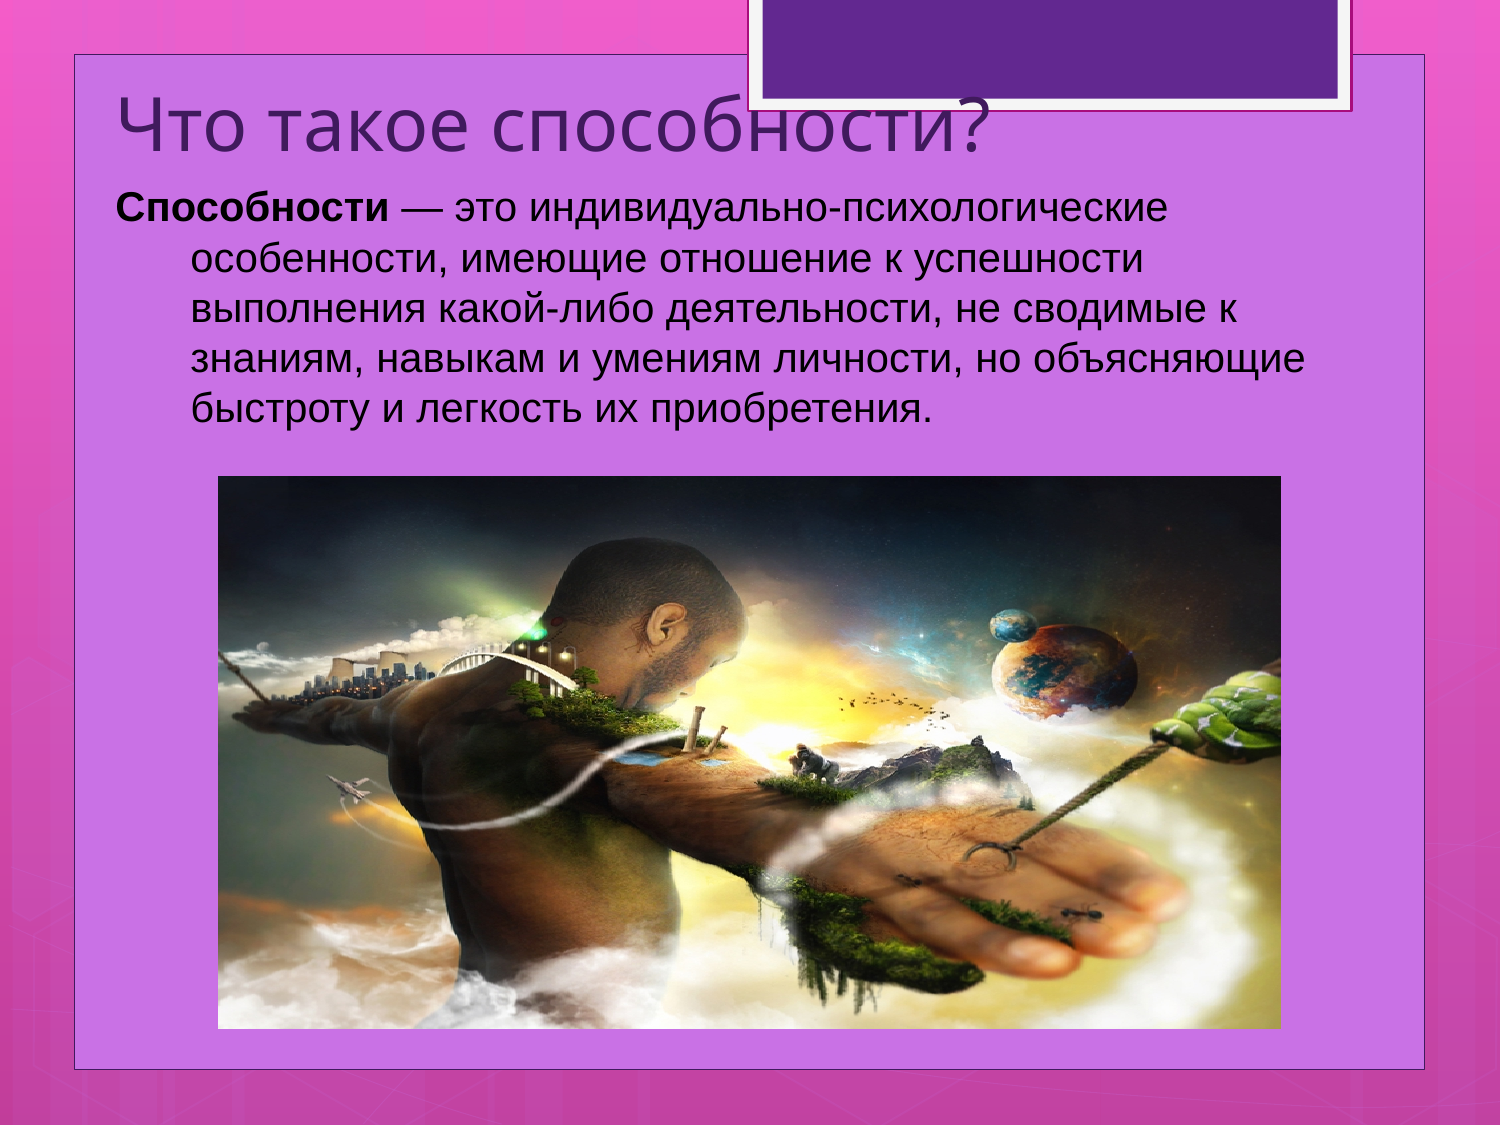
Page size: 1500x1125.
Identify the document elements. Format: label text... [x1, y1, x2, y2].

title Что такое способности? [100, 66, 1409, 174]
list Способности — это индивидуально-психологические особенности, имеющие отношение к успешности выполнения какой-либо деятельности, не сводимые к знаниям, навыкам и умениям личности, но объясняющие быстроту и легкость их приобретения. [100, 172, 1350, 607]
picture [218, 476, 1281, 1029]
